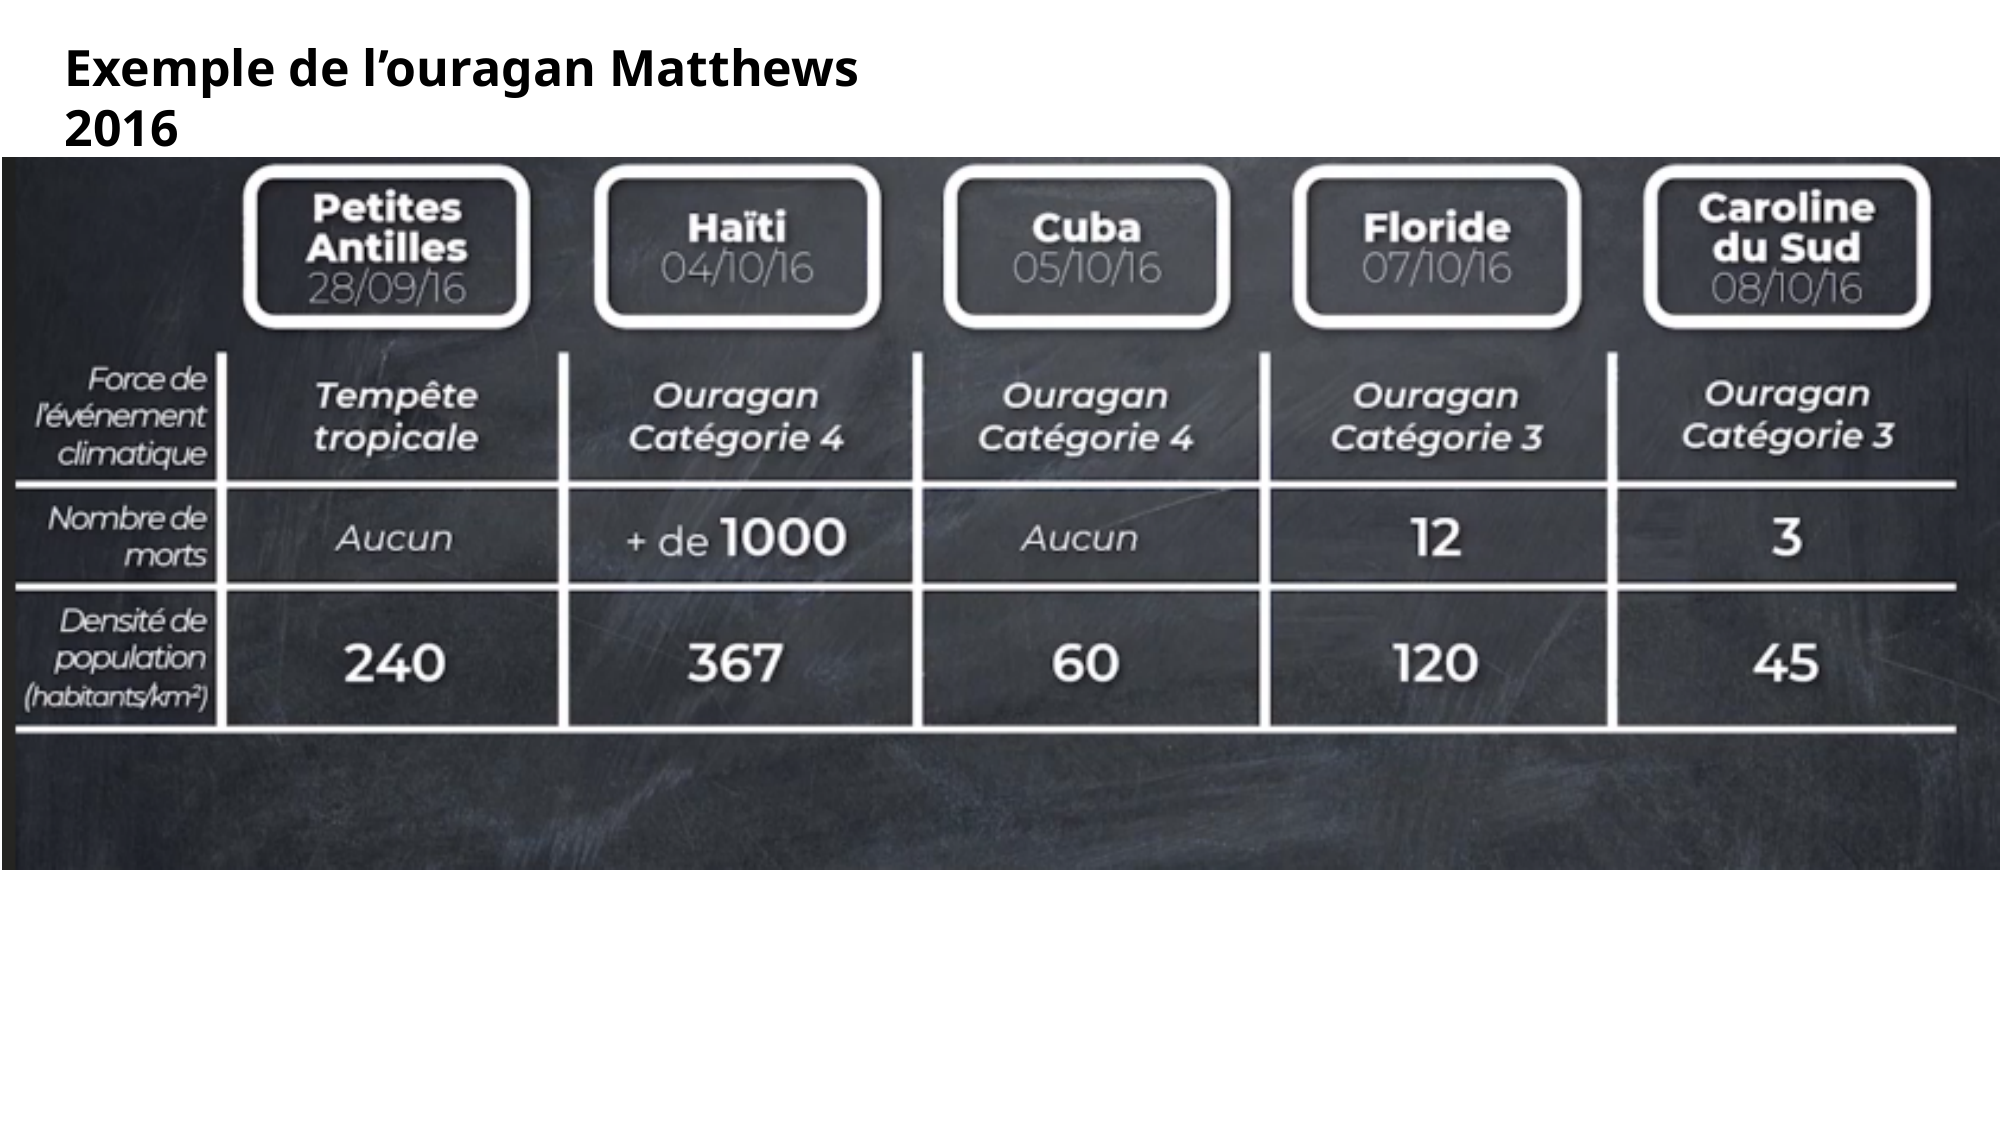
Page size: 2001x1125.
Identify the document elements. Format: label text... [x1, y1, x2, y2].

picture [1, 157, 2000, 870]
text_box Exemple de l’ouragan Matthews 2016 [49, 28, 1000, 154]
